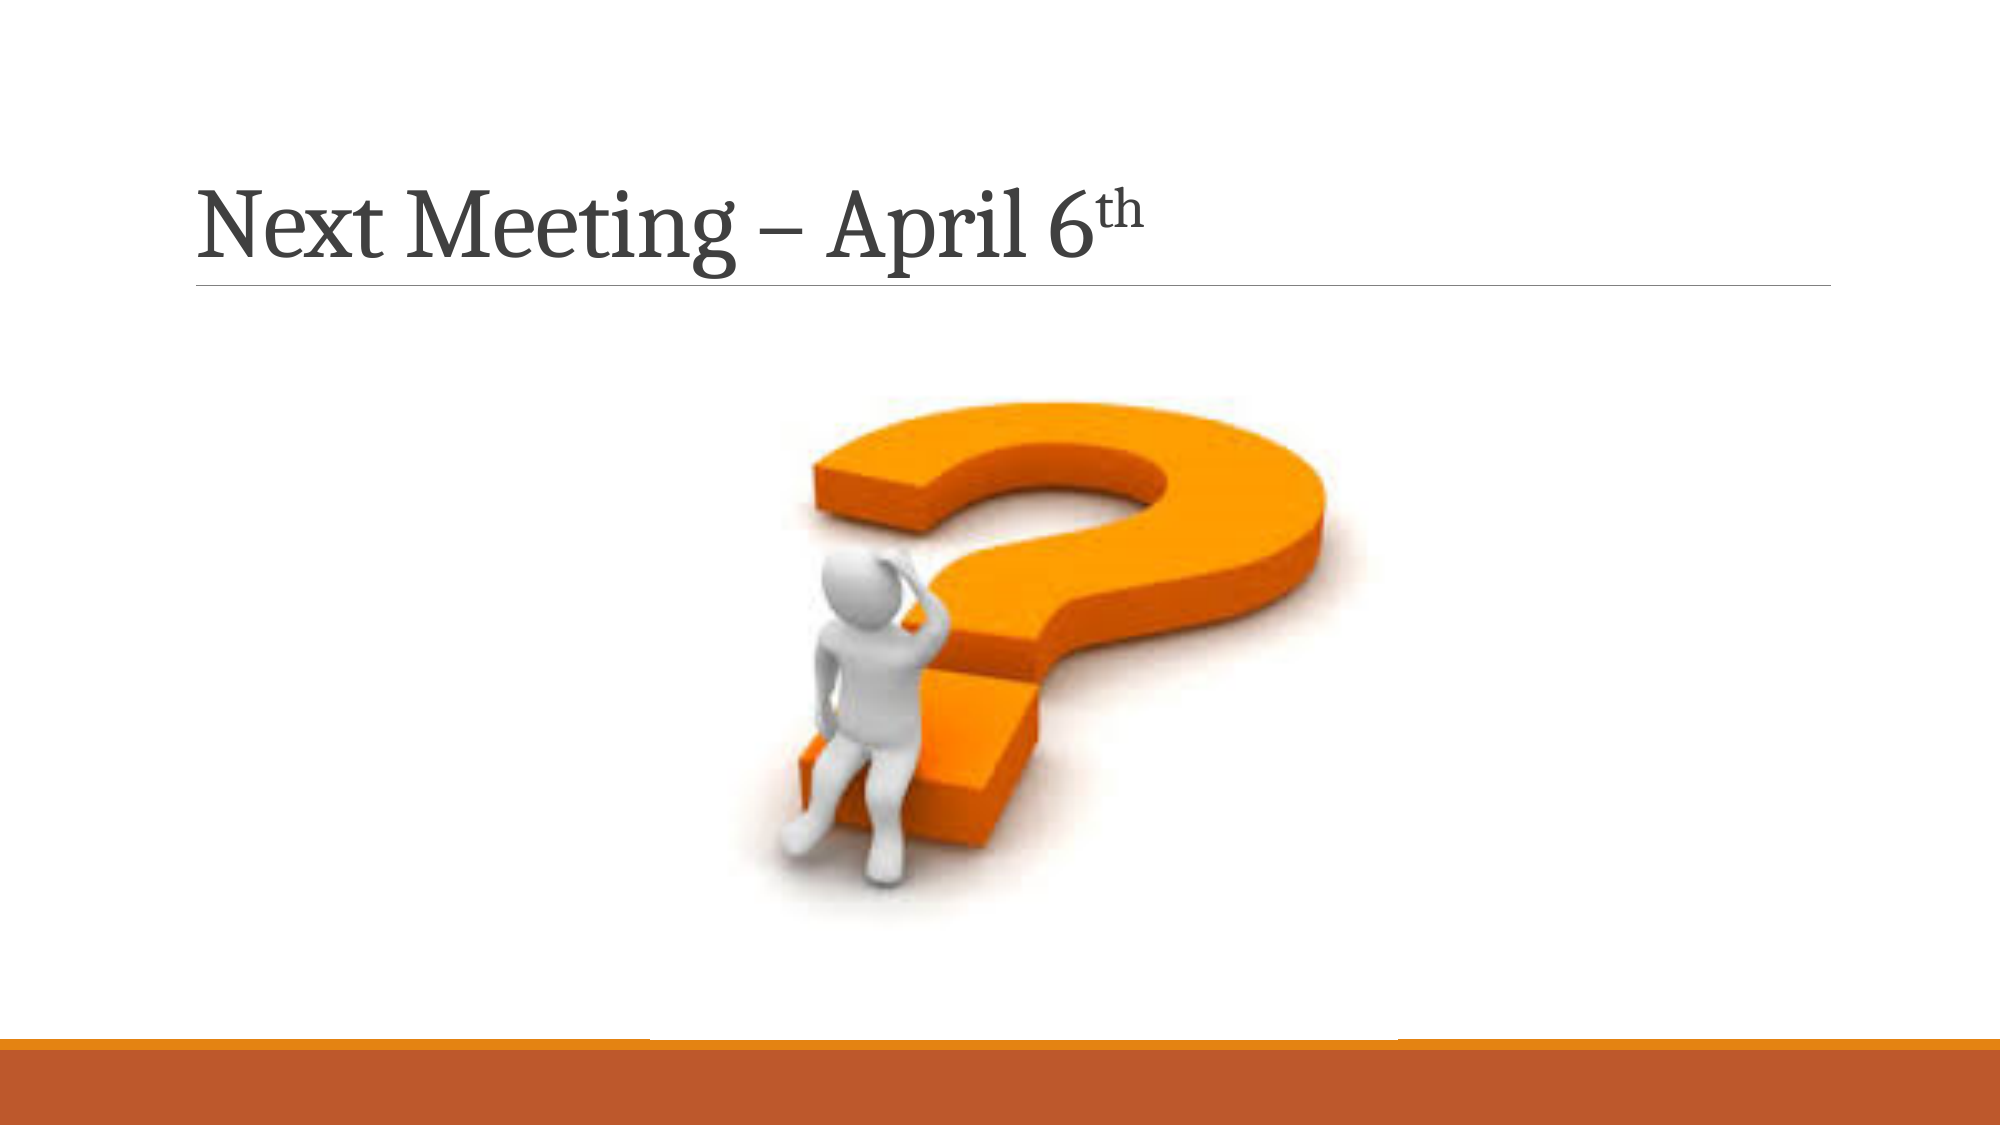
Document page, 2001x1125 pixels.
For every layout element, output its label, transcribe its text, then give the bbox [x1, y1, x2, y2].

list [649, 291, 1399, 1040]
title Next Meeting – April 6th [180, 47, 1830, 285]
